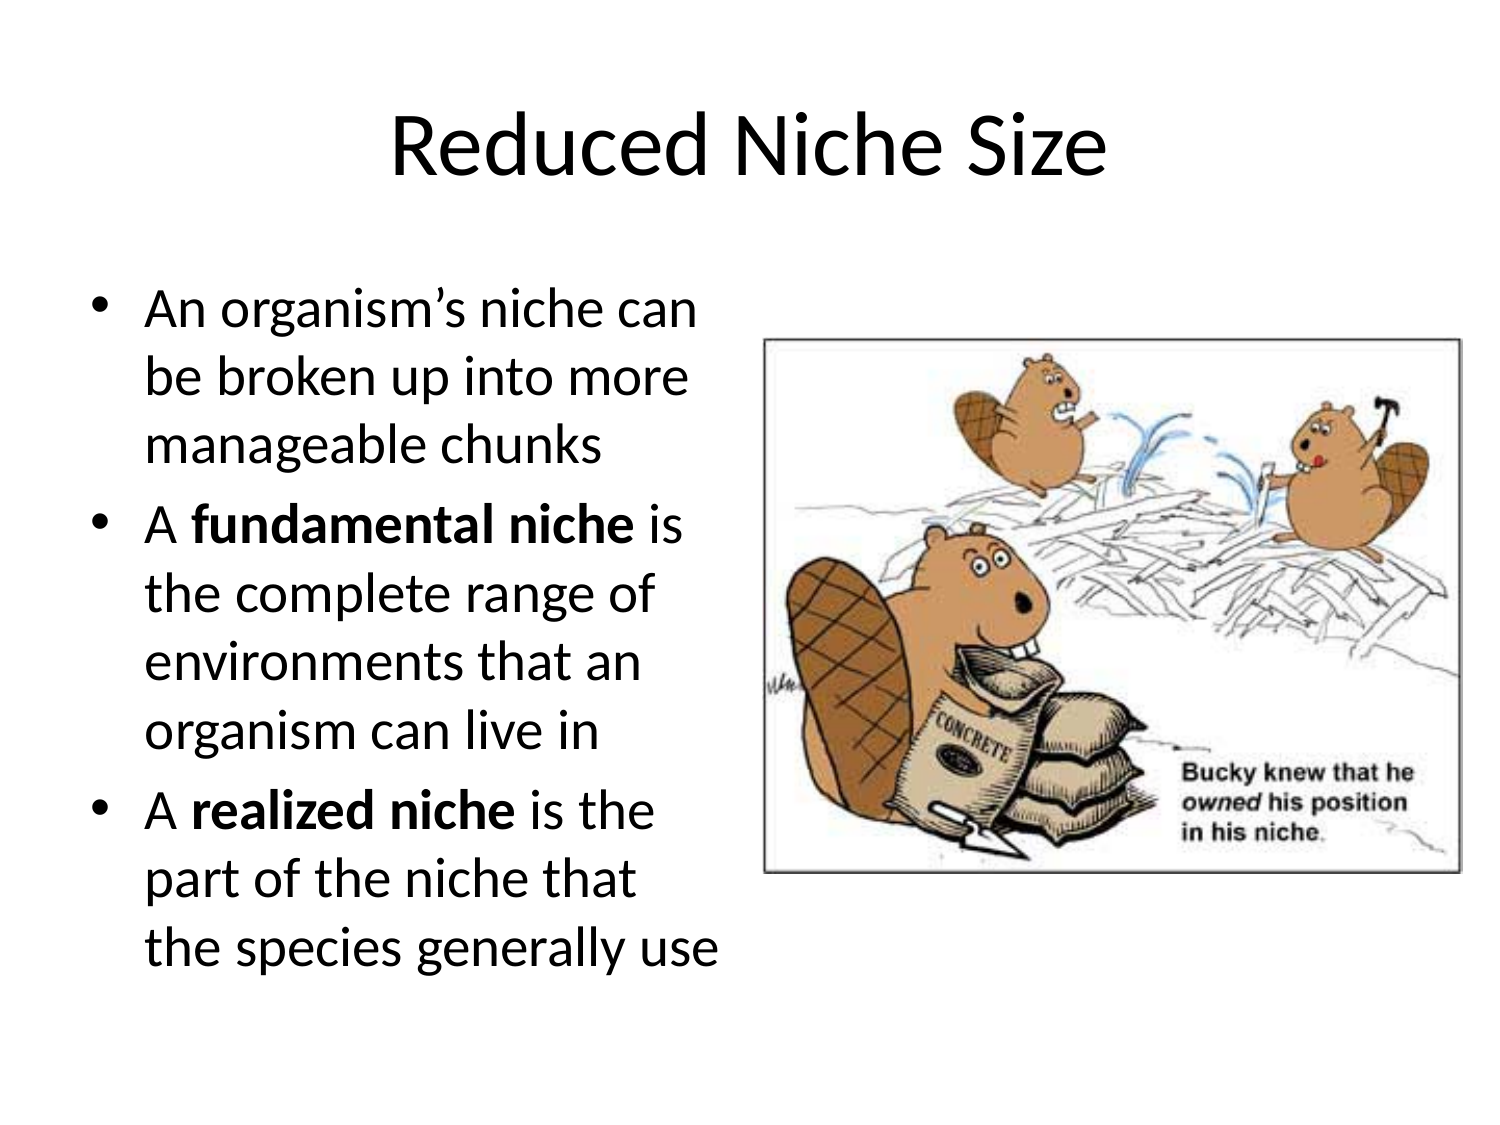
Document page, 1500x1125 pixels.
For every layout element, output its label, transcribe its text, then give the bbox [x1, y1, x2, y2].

picture [762, 337, 1463, 874]
title Reduced Niche Size [75, 45, 1425, 233]
list An organism’s niche can be broken up into more manageable chunks A fundamental niche is the complete range of environments that an organism can live in A realized niche is the part of the niche that the species generally use [75, 262, 738, 1005]
